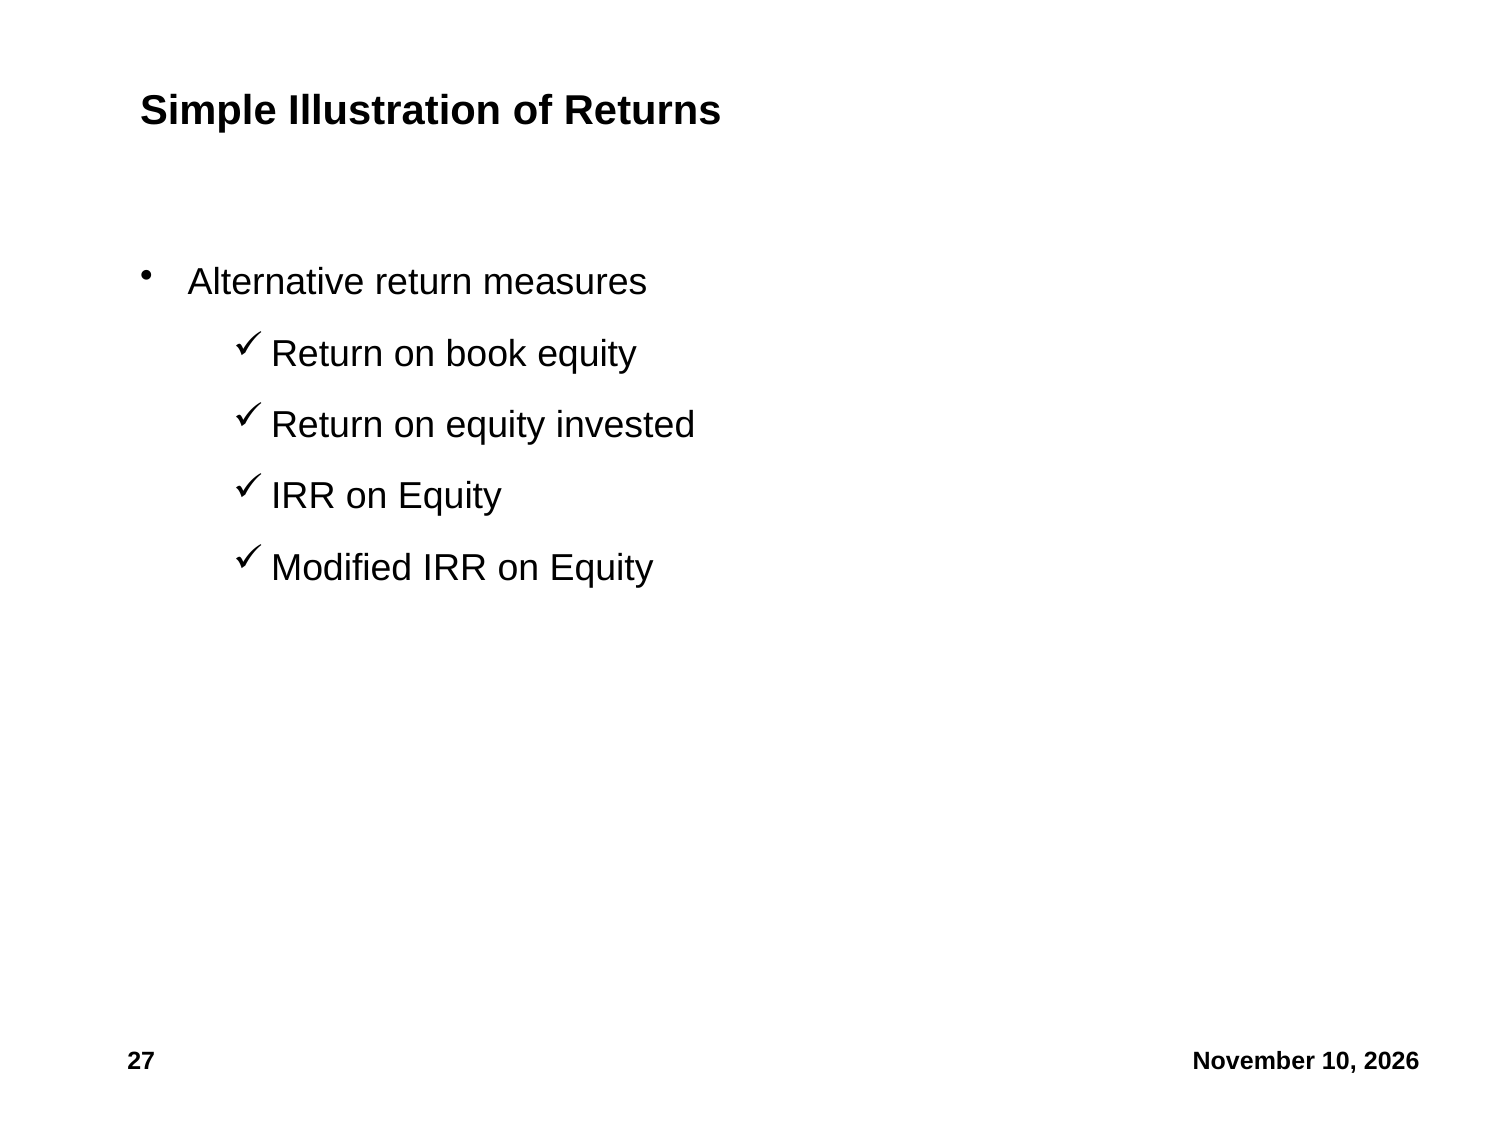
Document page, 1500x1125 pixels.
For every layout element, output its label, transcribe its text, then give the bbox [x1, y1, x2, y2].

title Simple Illustration of Returns [124, 74, 1376, 226]
list Alternative return measures Return on book equity Return on equity invested IRR on Equity Modified IRR on Equity [124, 249, 1413, 1001]
